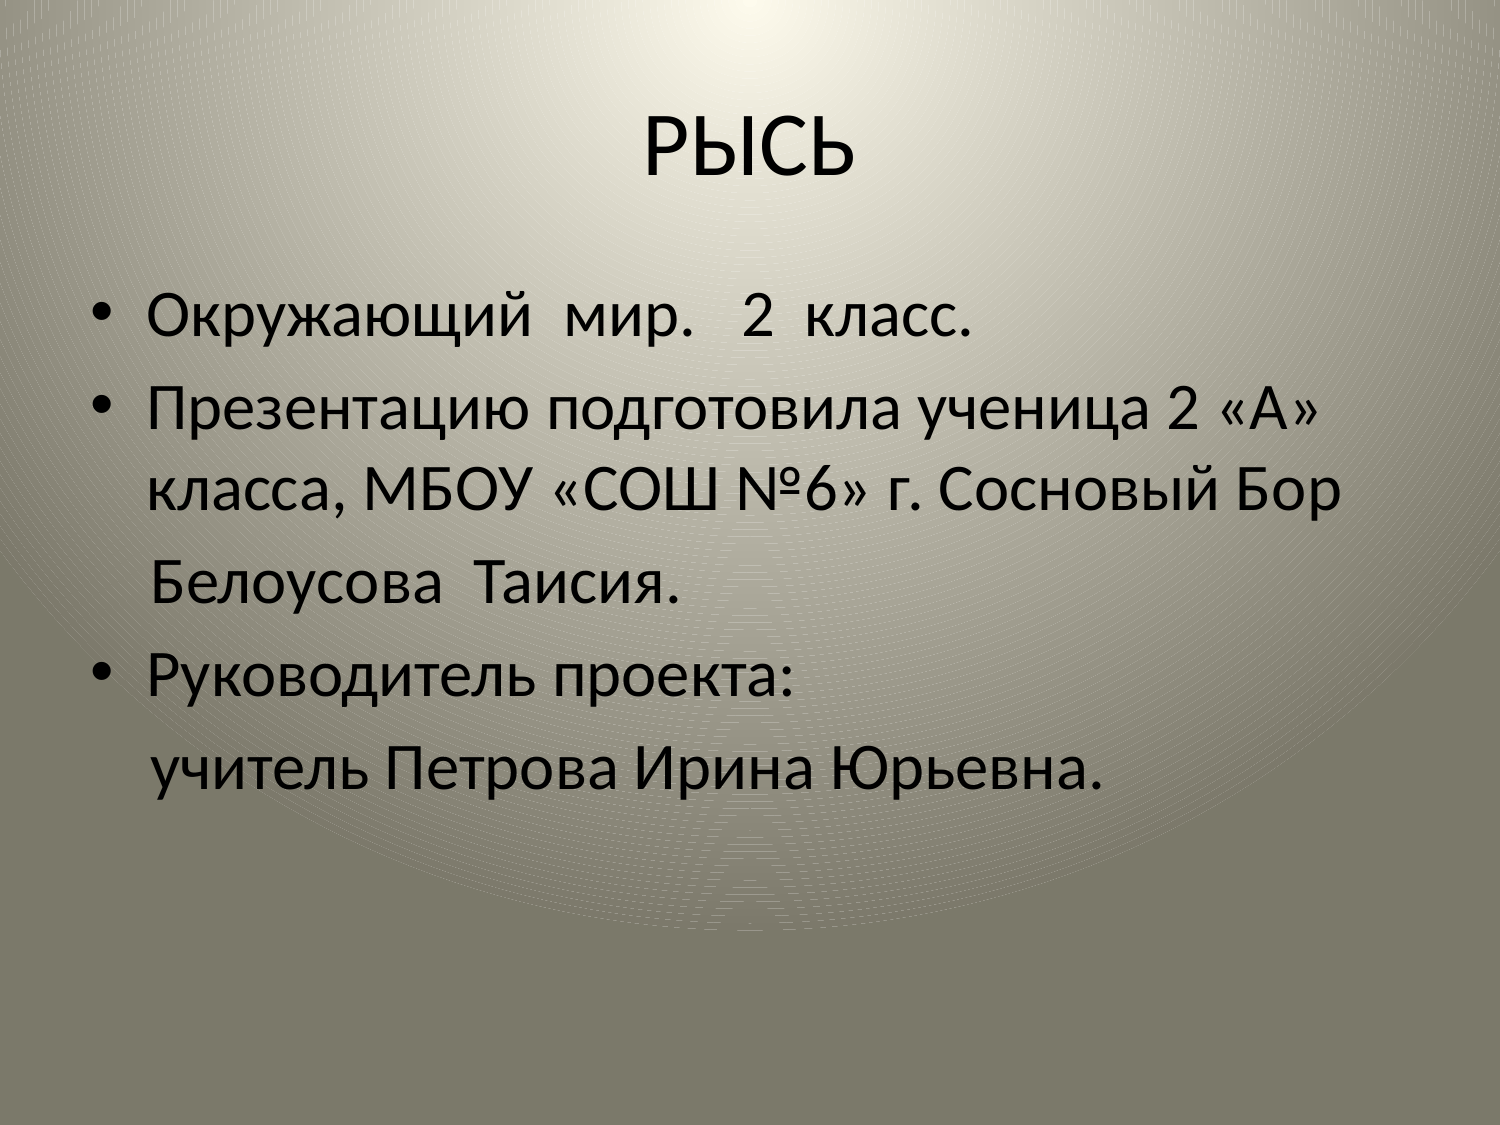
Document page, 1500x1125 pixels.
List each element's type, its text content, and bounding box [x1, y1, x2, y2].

list Окружающий мир. 2 класс. Презентацию подготовила ученица 2 «А» класса, МБОУ «СОШ №6» г. Сосновый Бор Белоусова Таисия. Руководитель проекта: учитель Петрова Ирина Юрьевна. [75, 262, 1425, 1005]
title РЫСЬ [75, 45, 1425, 233]
